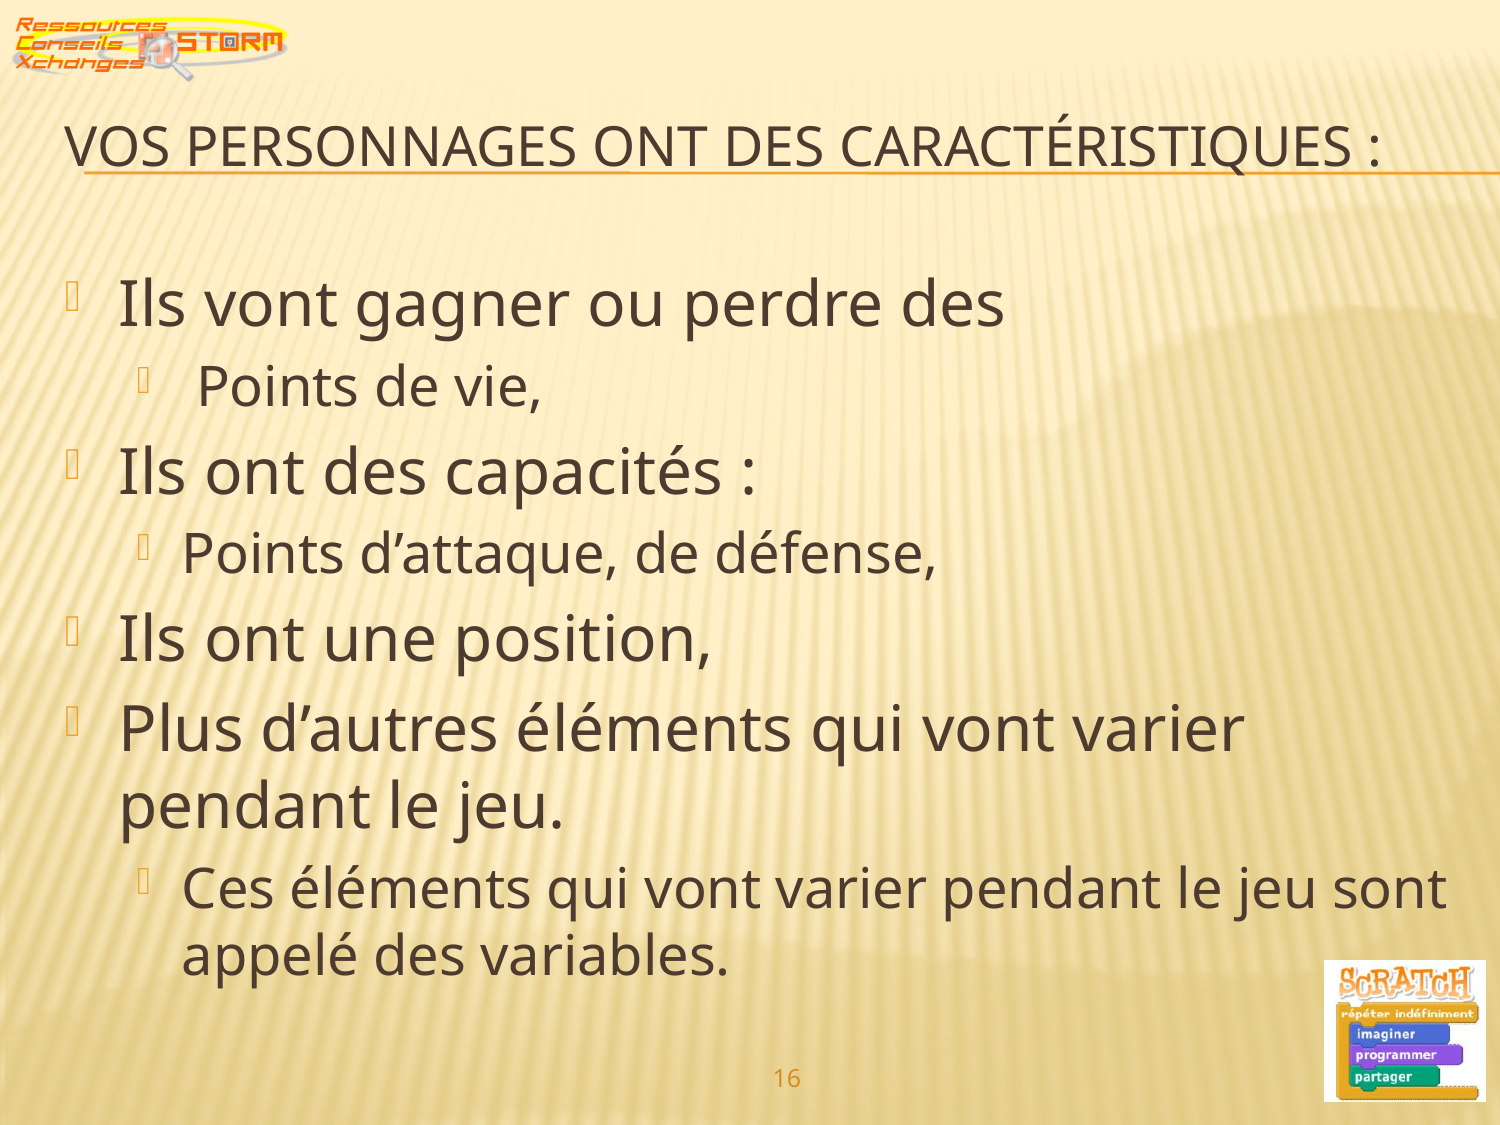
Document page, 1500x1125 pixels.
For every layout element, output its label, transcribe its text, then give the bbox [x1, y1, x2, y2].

slide_number 16 [691, 1054, 816, 1096]
list Ils vont gagner ou perdre des Points de vie, Ils ont des capacités : Points d’attaque, de défense, Ils ont une position, Plus d’autres éléments qui vont varier pendant le jeu. Ces éléments qui vont varier pendant le jeu sont appelé des variables. [50, 254, 1475, 998]
title Vos personnages ont des caractéristiques : [50, 75, 1475, 213]
picture [1324, 960, 1486, 1102]
picture [11, 14, 293, 82]
